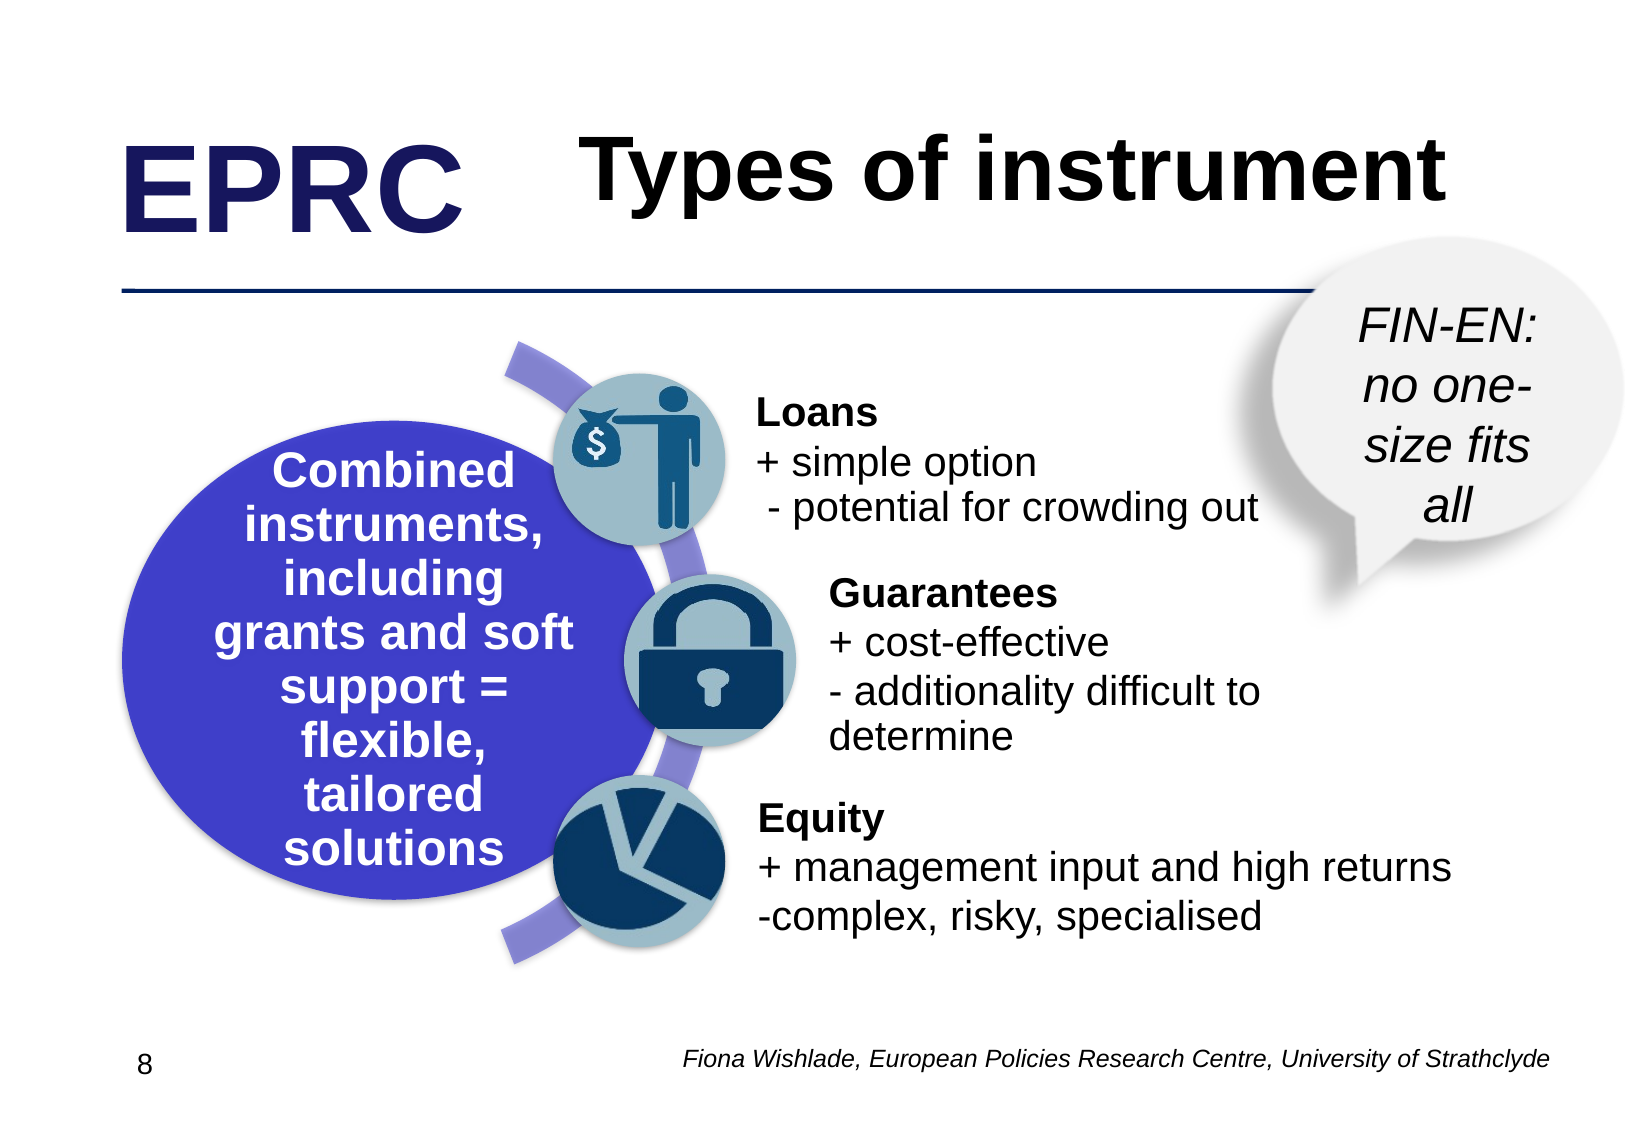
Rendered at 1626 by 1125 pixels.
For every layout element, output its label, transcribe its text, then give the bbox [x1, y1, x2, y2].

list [121, 325, 1504, 1002]
text_box [1324, 238, 1623, 494]
footer Fiona Wishlade, European Policies Research Centre, University of Strathclyde [287, 1034, 1568, 1090]
text_box Types of instrument [528, 101, 1498, 227]
slide_number 8 [121, 1037, 258, 1088]
text_box [1292, 285, 1323, 324]
text_box FIN-EN: no one-size fits all [1323, 284, 1572, 540]
